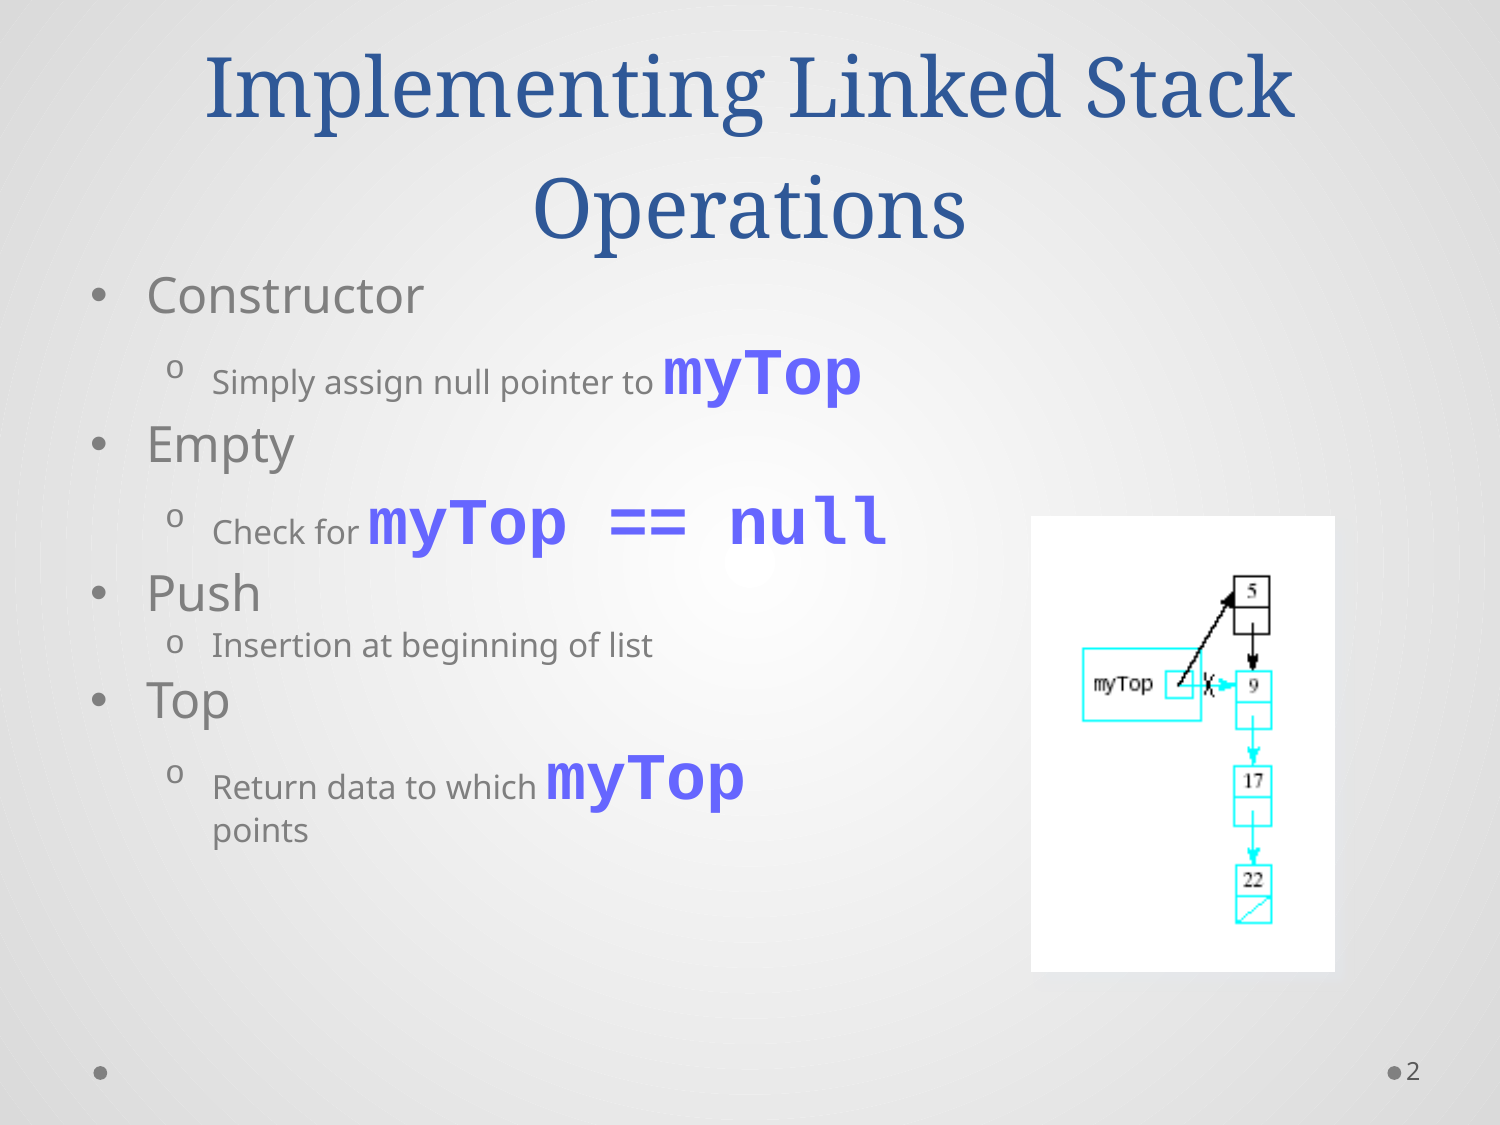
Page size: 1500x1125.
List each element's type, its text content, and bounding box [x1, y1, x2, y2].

picture [1031, 516, 1335, 973]
text_box [1040, 522, 1351, 988]
slide_number 2 [1401, 1042, 1494, 1103]
title Implementing Linked Stack Operations [75, 0, 1425, 262]
list Constructor Simply assign null pointer to myTop Empty Check for myTop == null Push Insertion at beginning of list Top Return data to which myTop points [75, 262, 1425, 1005]
